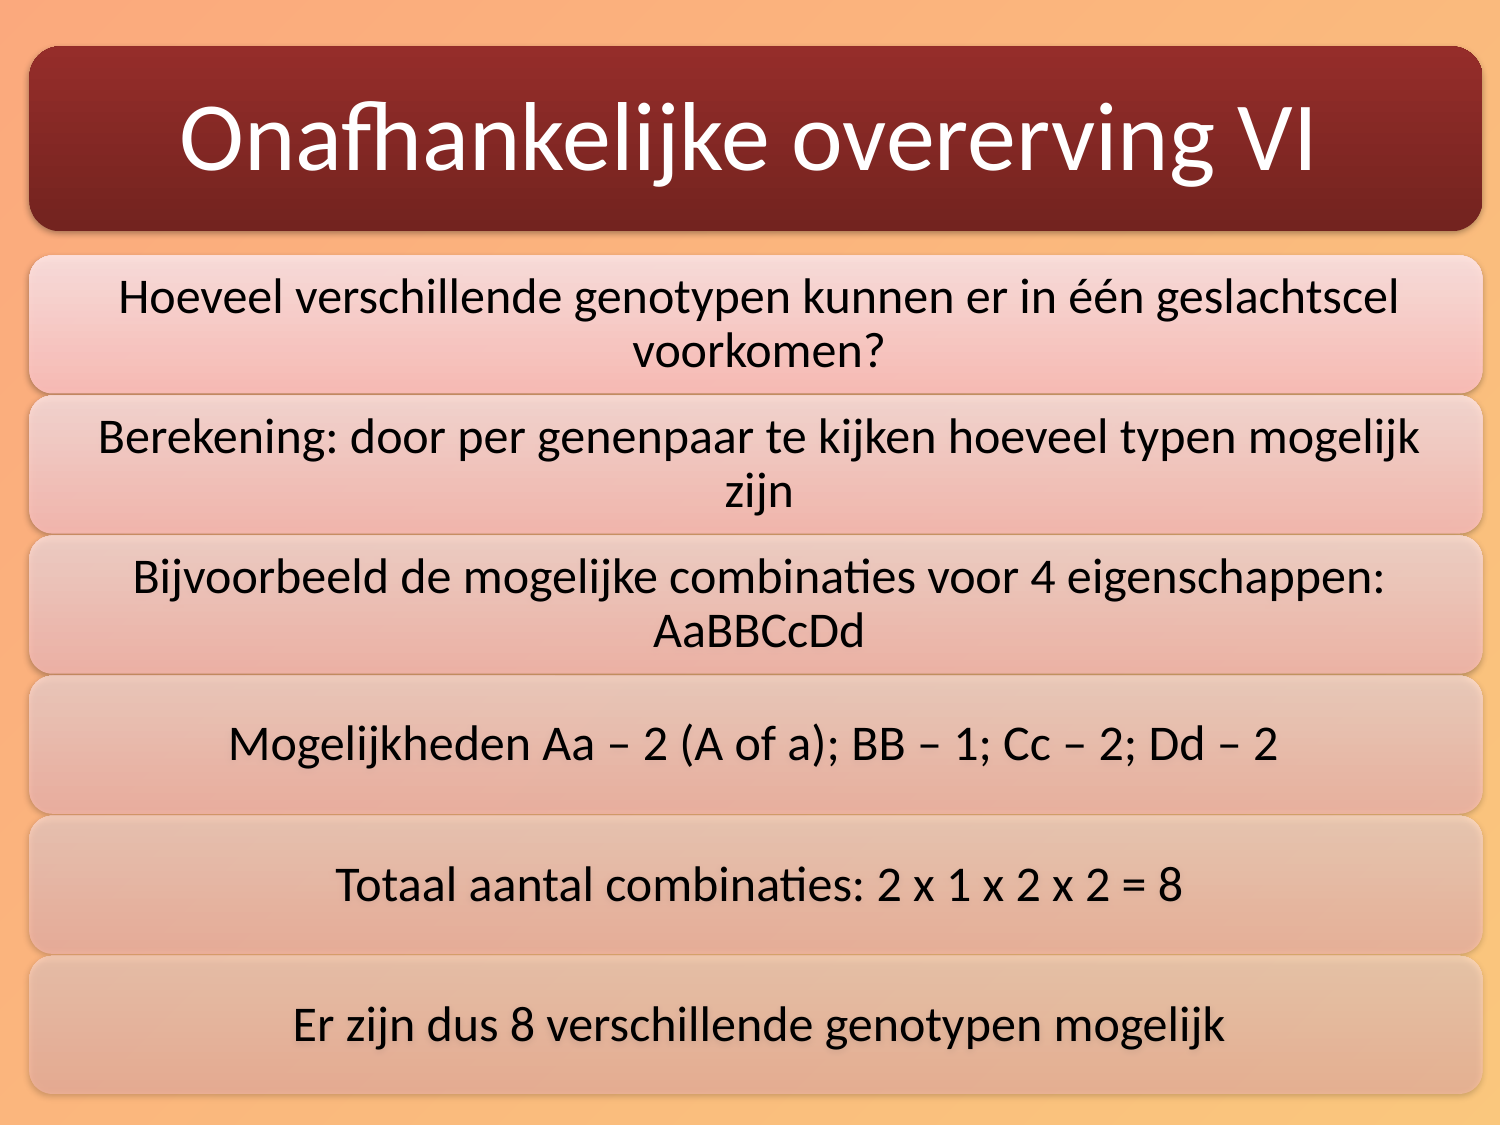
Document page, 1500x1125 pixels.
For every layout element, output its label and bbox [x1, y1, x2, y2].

list [29, 255, 1483, 1095]
text_box [29, 44, 1483, 233]
